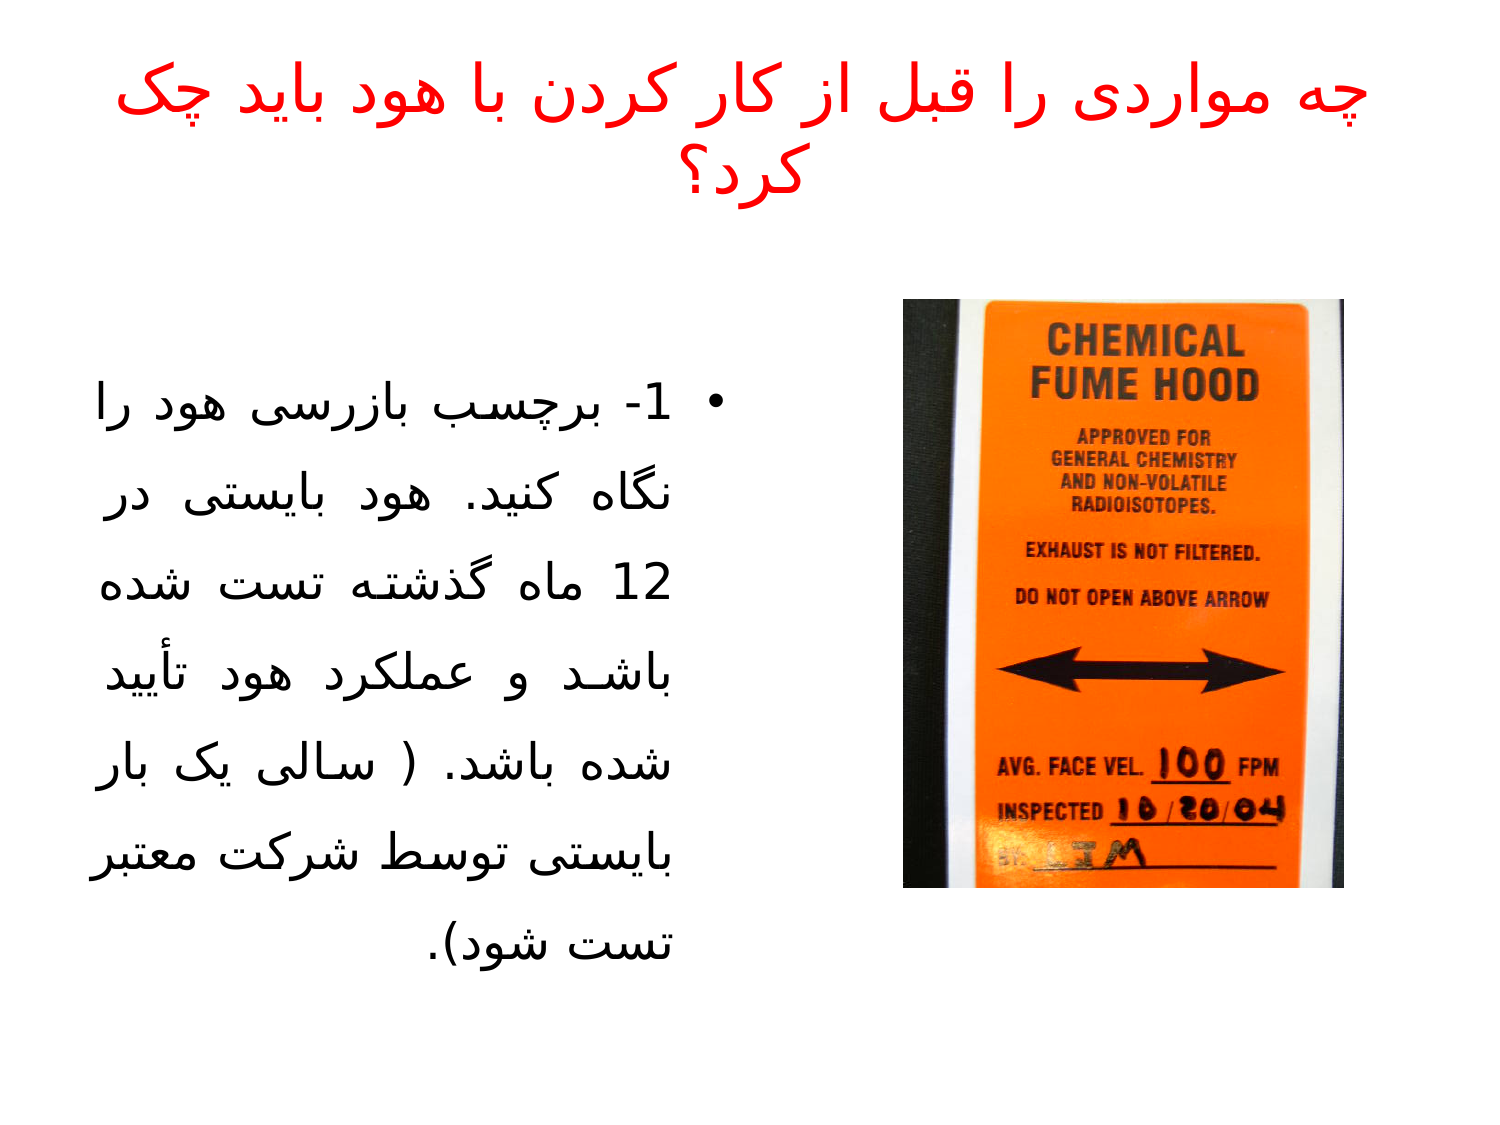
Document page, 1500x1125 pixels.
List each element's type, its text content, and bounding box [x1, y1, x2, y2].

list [902, 299, 1345, 888]
title چه مواردی را قبل از کار کردن با هود باید چک کرد؟ [75, 20, 1413, 233]
list 1- برچسب بازرسی هود را نگاه کنید. هود بایستی در 12 ماه گذشته تست شده باشد و عملکرد هود تأیید شده باشد. ( سالی یک بار بایستی توسط شرکت معتبر تست شود). [75, 332, 738, 985]
